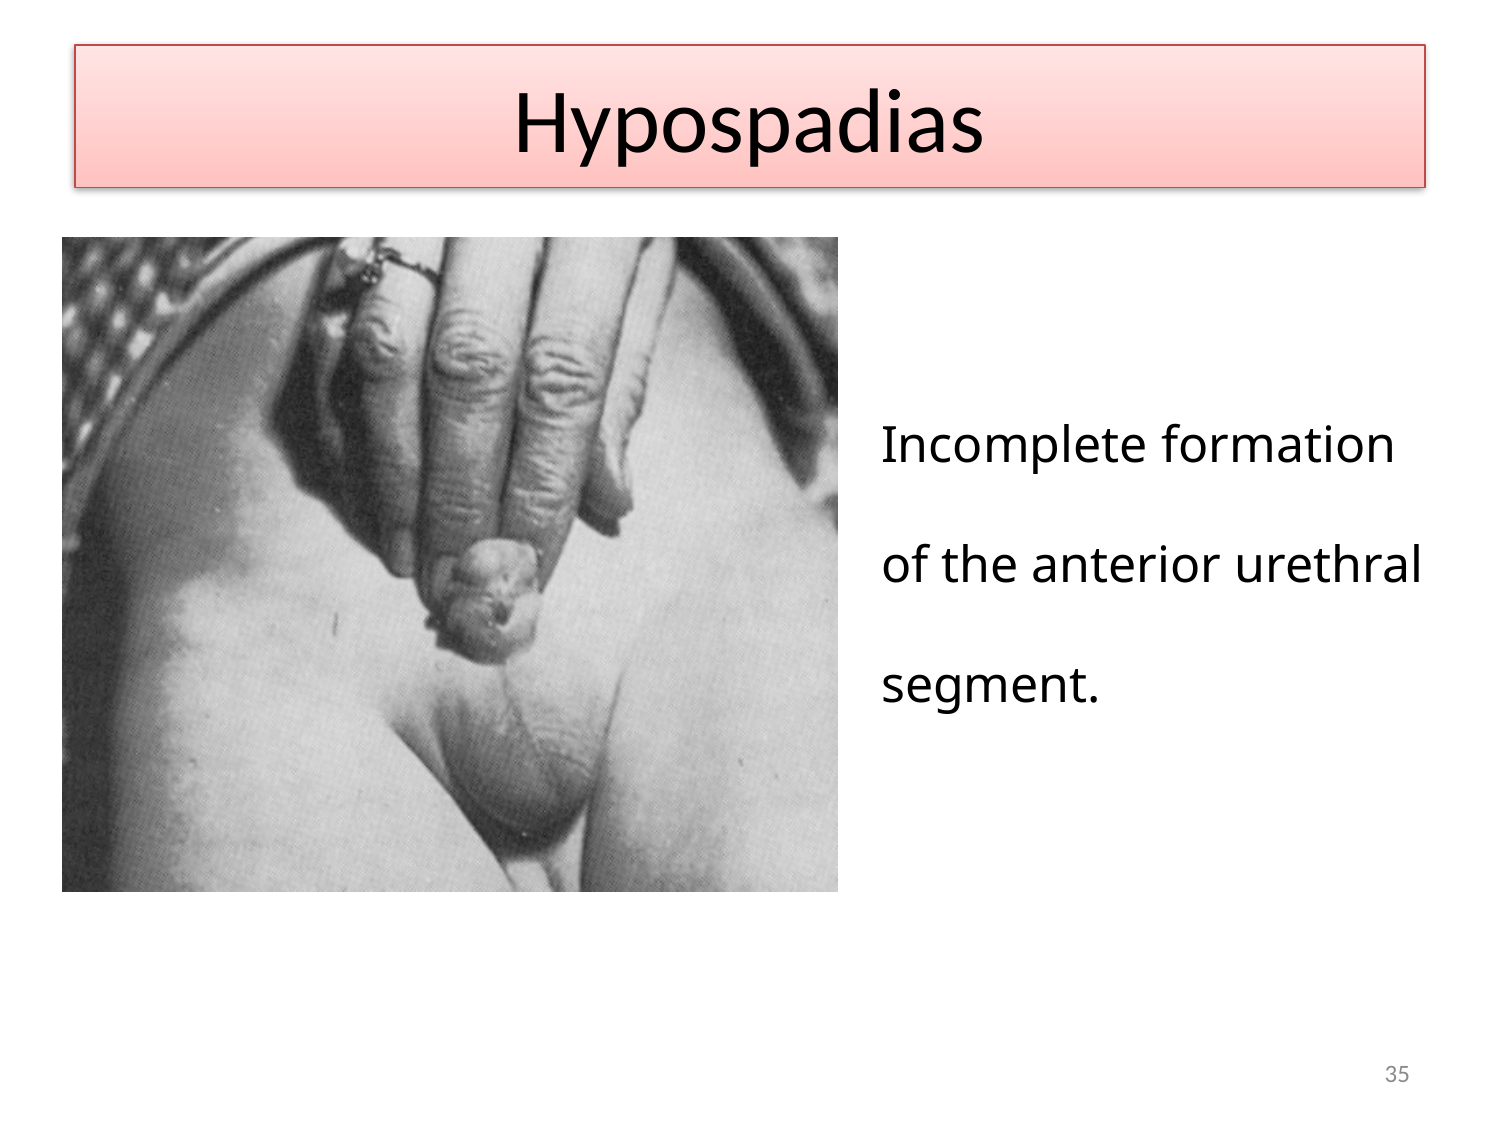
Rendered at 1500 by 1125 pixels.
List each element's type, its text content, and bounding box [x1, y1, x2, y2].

text_box Incomplete formation of the anterior urethral segment. [866, 405, 1439, 721]
picture [62, 237, 838, 892]
title Hypospadias [74, 44, 1426, 188]
slide_number 35 [1074, 1042, 1425, 1103]
